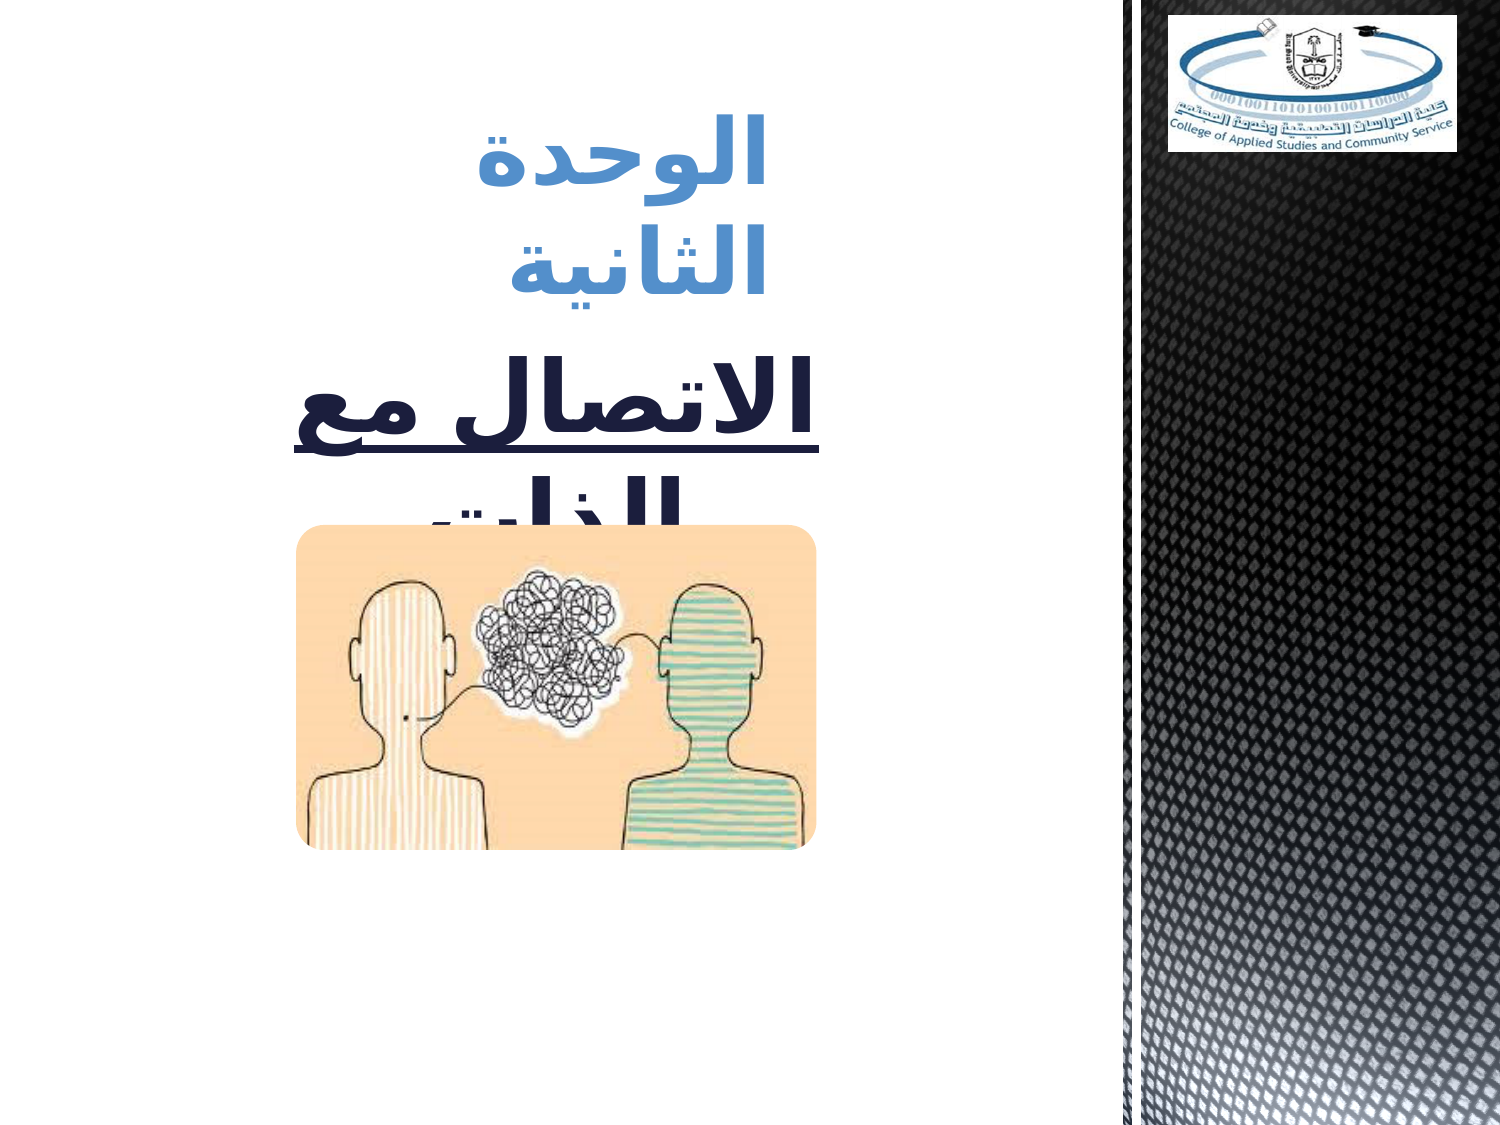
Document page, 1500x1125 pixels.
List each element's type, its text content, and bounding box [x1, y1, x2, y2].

picture [1123, 0, 1500, 1125]
picture [295, 524, 817, 851]
title الوحدة الثانية [200, 219, 788, 320]
text_box الاتصال مع الذات [200, 324, 913, 580]
